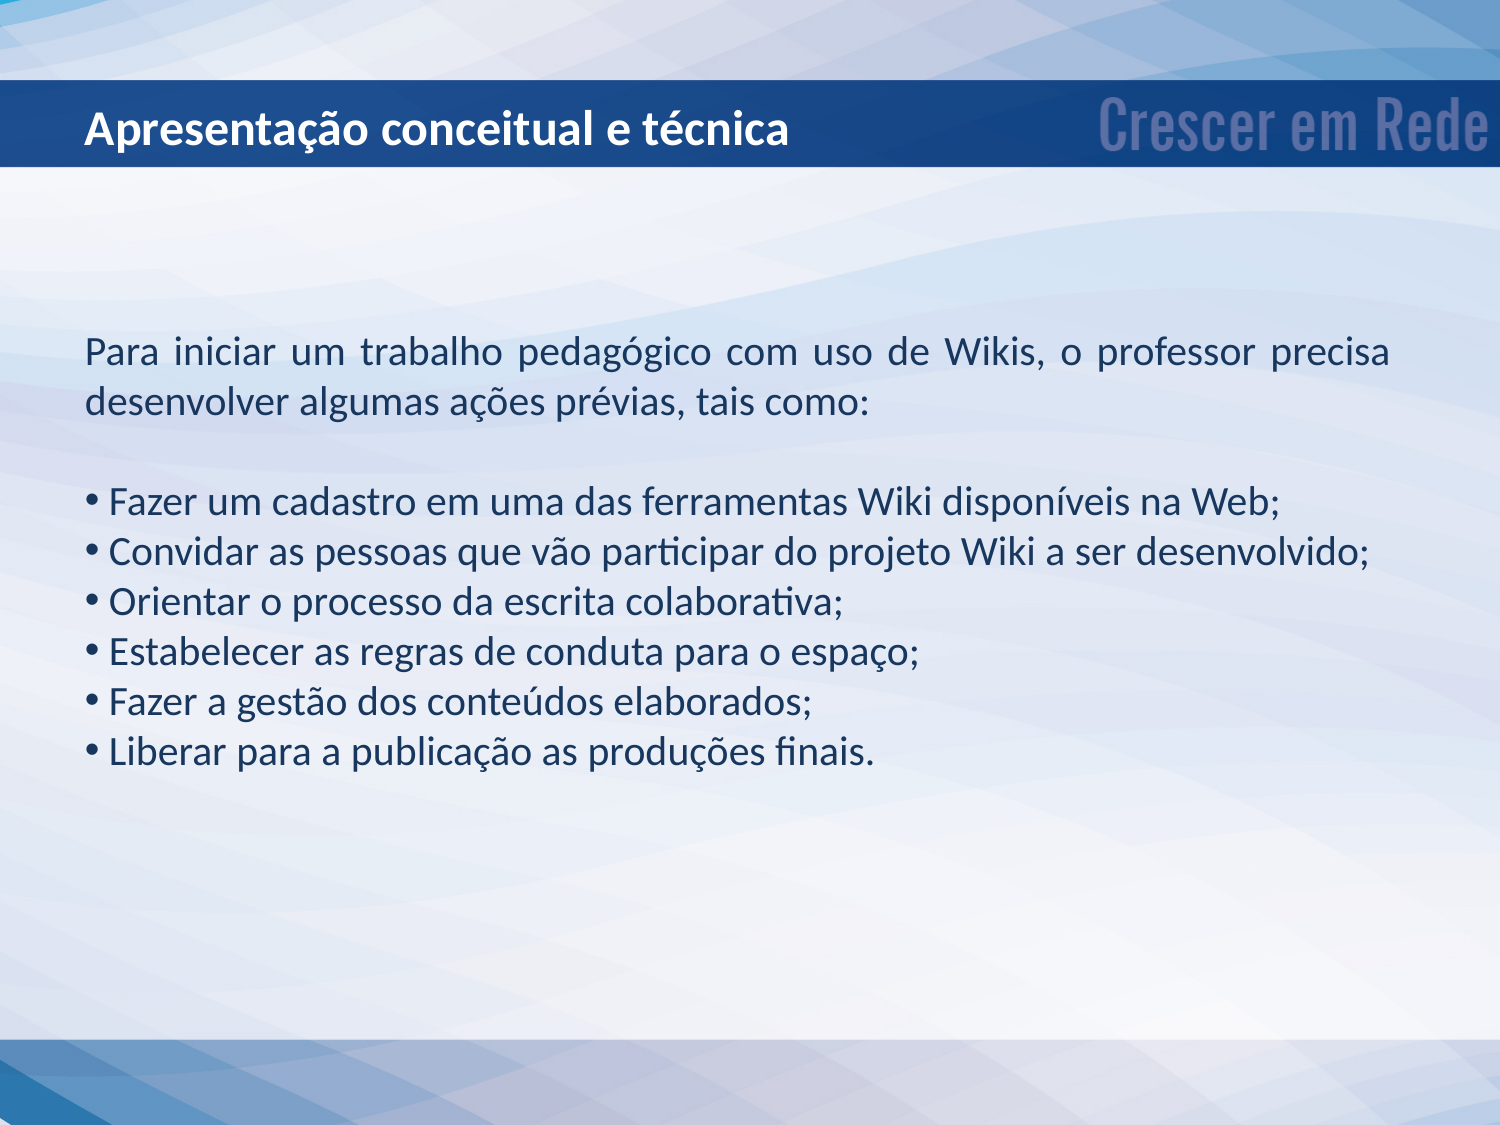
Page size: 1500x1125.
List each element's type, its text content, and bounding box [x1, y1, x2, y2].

picture [0, 0, 1500, 1125]
text_box Para iniciar um trabalho pedagógico com uso de Wikis, o professor precisa desenvolver algumas ações prévias, tais como: Fazer um cadastro em uma das ferramentas Wiki disponíveis na Web; Convidar as pessoas que vão participar do projeto Wiki a ser desenvolvido; Orientar o processo da escrita colaborativa; Estabelecer as regras de conduta para o espaço; Fazer a gestão dos conteúdos elaborados; Liberar para a publicação as produções finais. [70, 316, 1407, 932]
text_box Apresentação conceitual e técnica [70, 88, 1430, 163]
